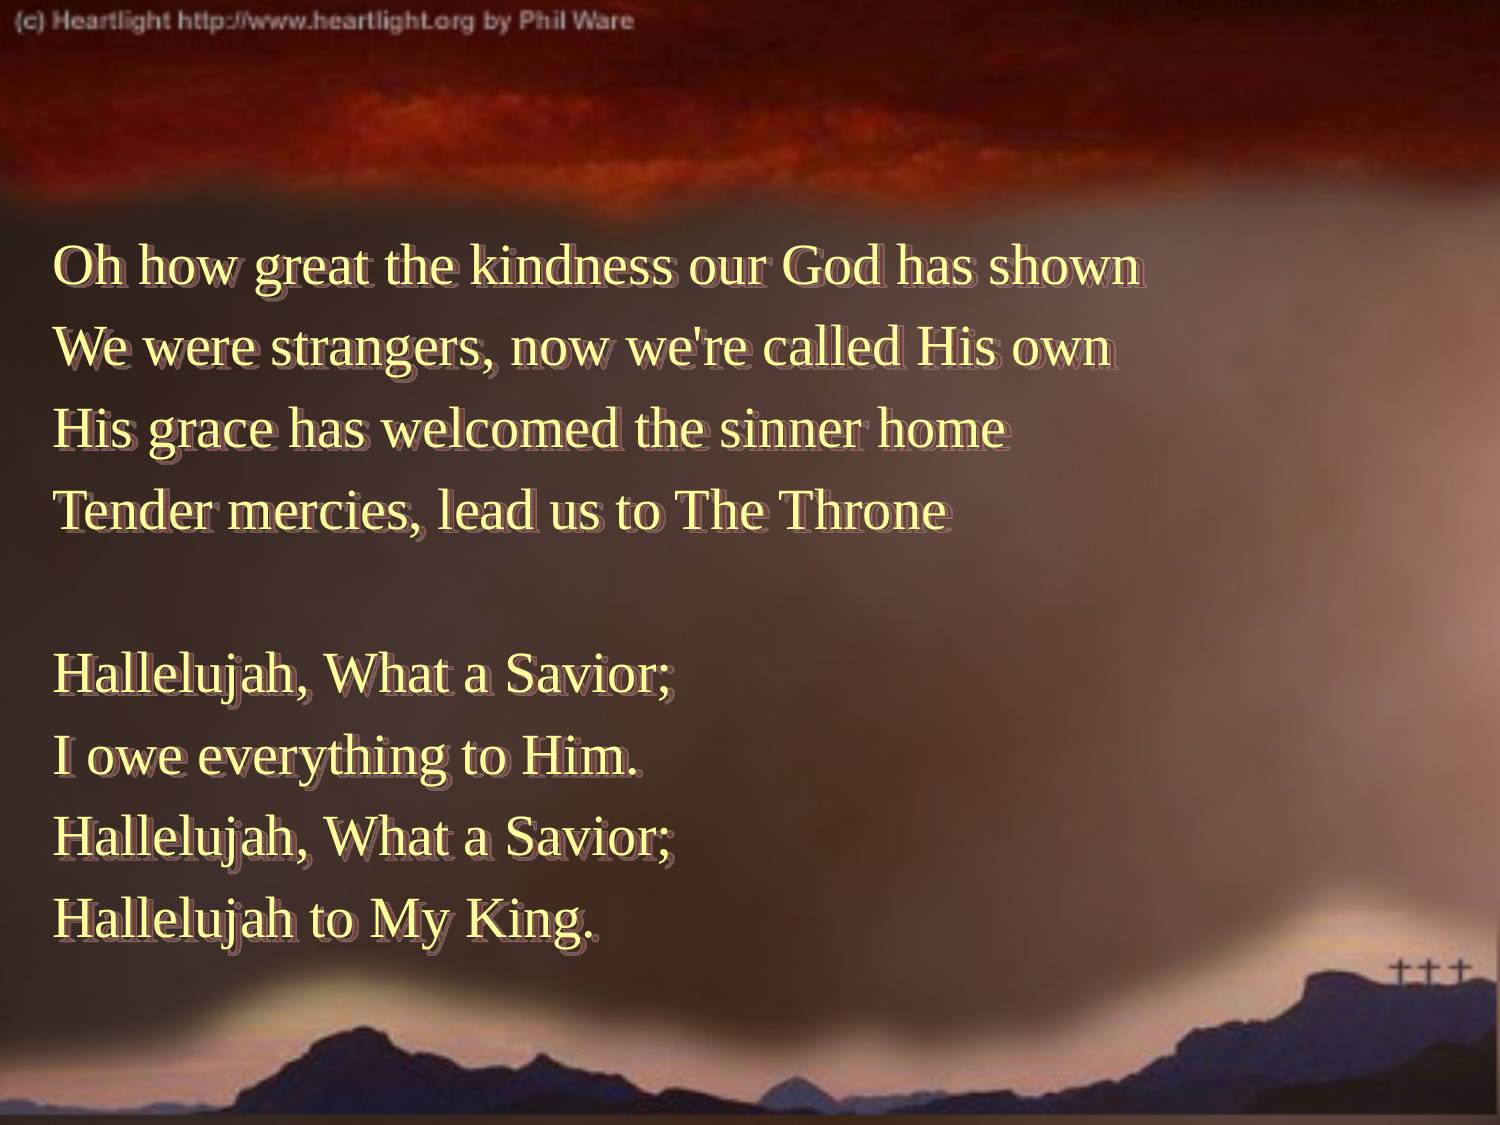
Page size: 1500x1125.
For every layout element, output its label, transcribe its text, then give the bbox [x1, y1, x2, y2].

list Oh how great the kindness our God has shown We were strangers, now we're called His own His grace has welcomed the sinner home Tender mercies, lead us to The Throne Hallelujah, What a Savior; I owe everything to Him. Hallelujah, What a Savior; Hallelujah to My King. [37, 187, 1463, 988]
picture [0, 0, 1500, 1125]
